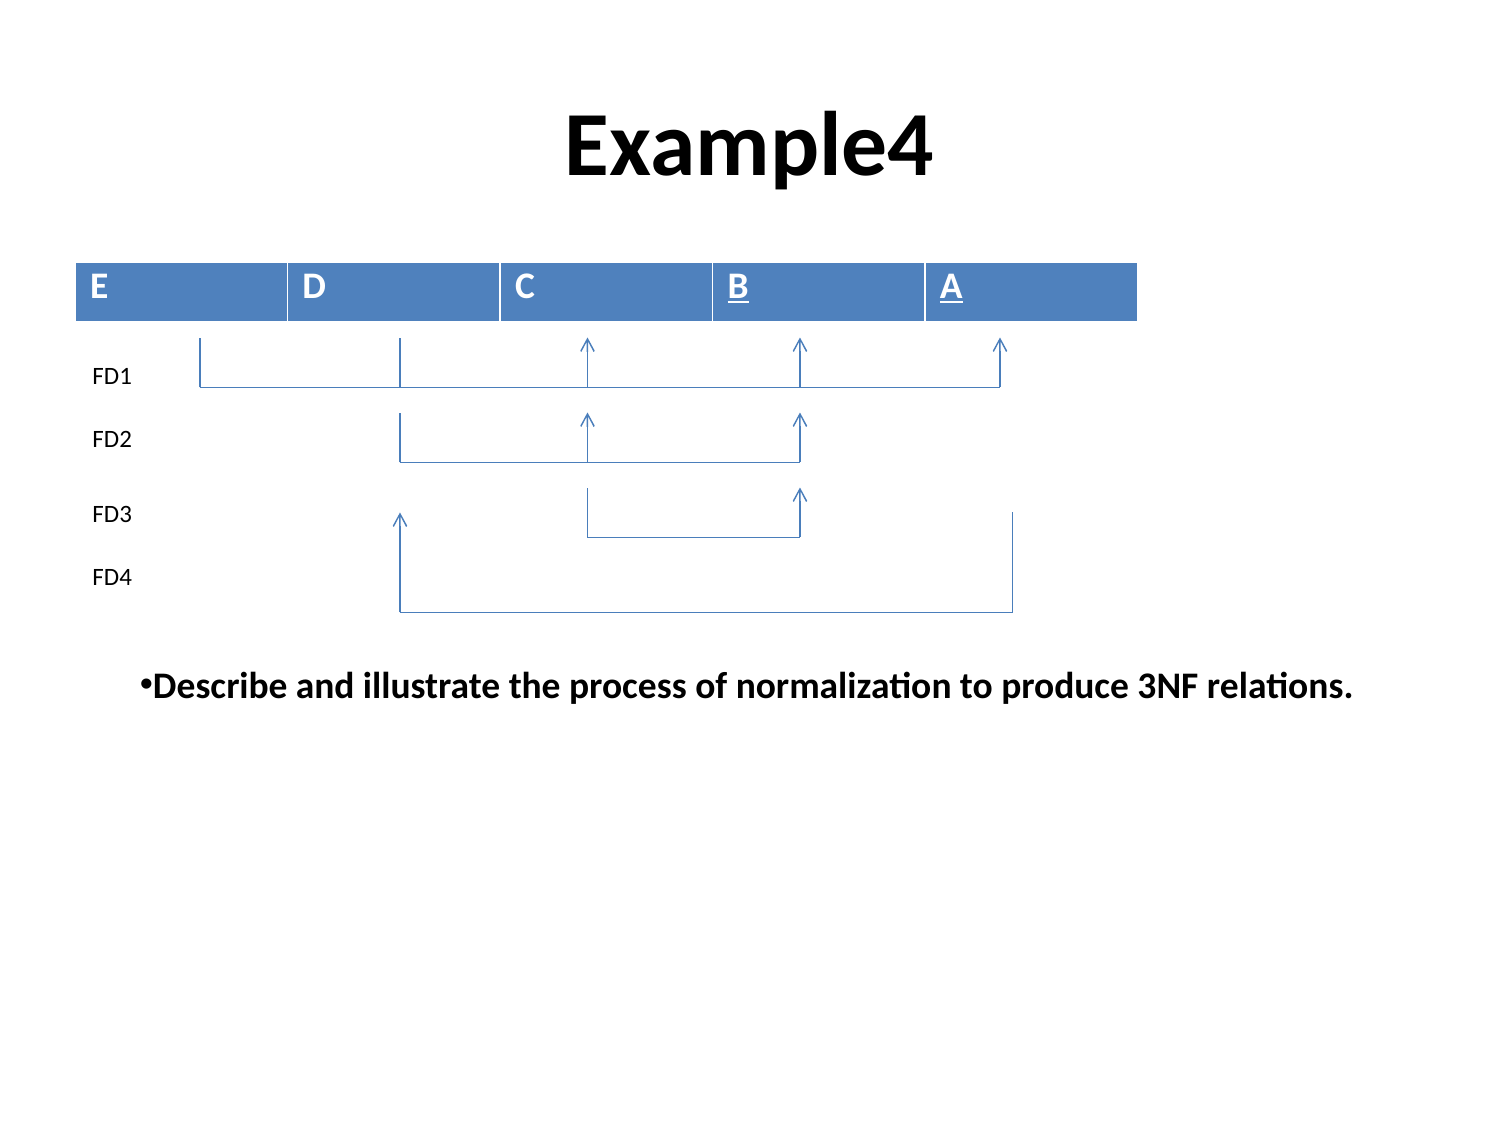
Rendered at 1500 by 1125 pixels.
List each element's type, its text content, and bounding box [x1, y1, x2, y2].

table_header C [501, 263, 712, 321]
table_header E [76, 263, 287, 321]
text_box FD1 [73, 348, 152, 402]
table_header D [288, 263, 499, 321]
text_box Describe and illustrate the process of normalization to produce 3NF relations. [123, 660, 1389, 752]
title Example4 [75, 45, 1425, 233]
table_header B [713, 263, 924, 321]
text_box FD3 [73, 485, 152, 540]
text_box FD4 [73, 548, 152, 602]
table_header A [926, 263, 1137, 321]
text_box FD2 [73, 410, 152, 465]
